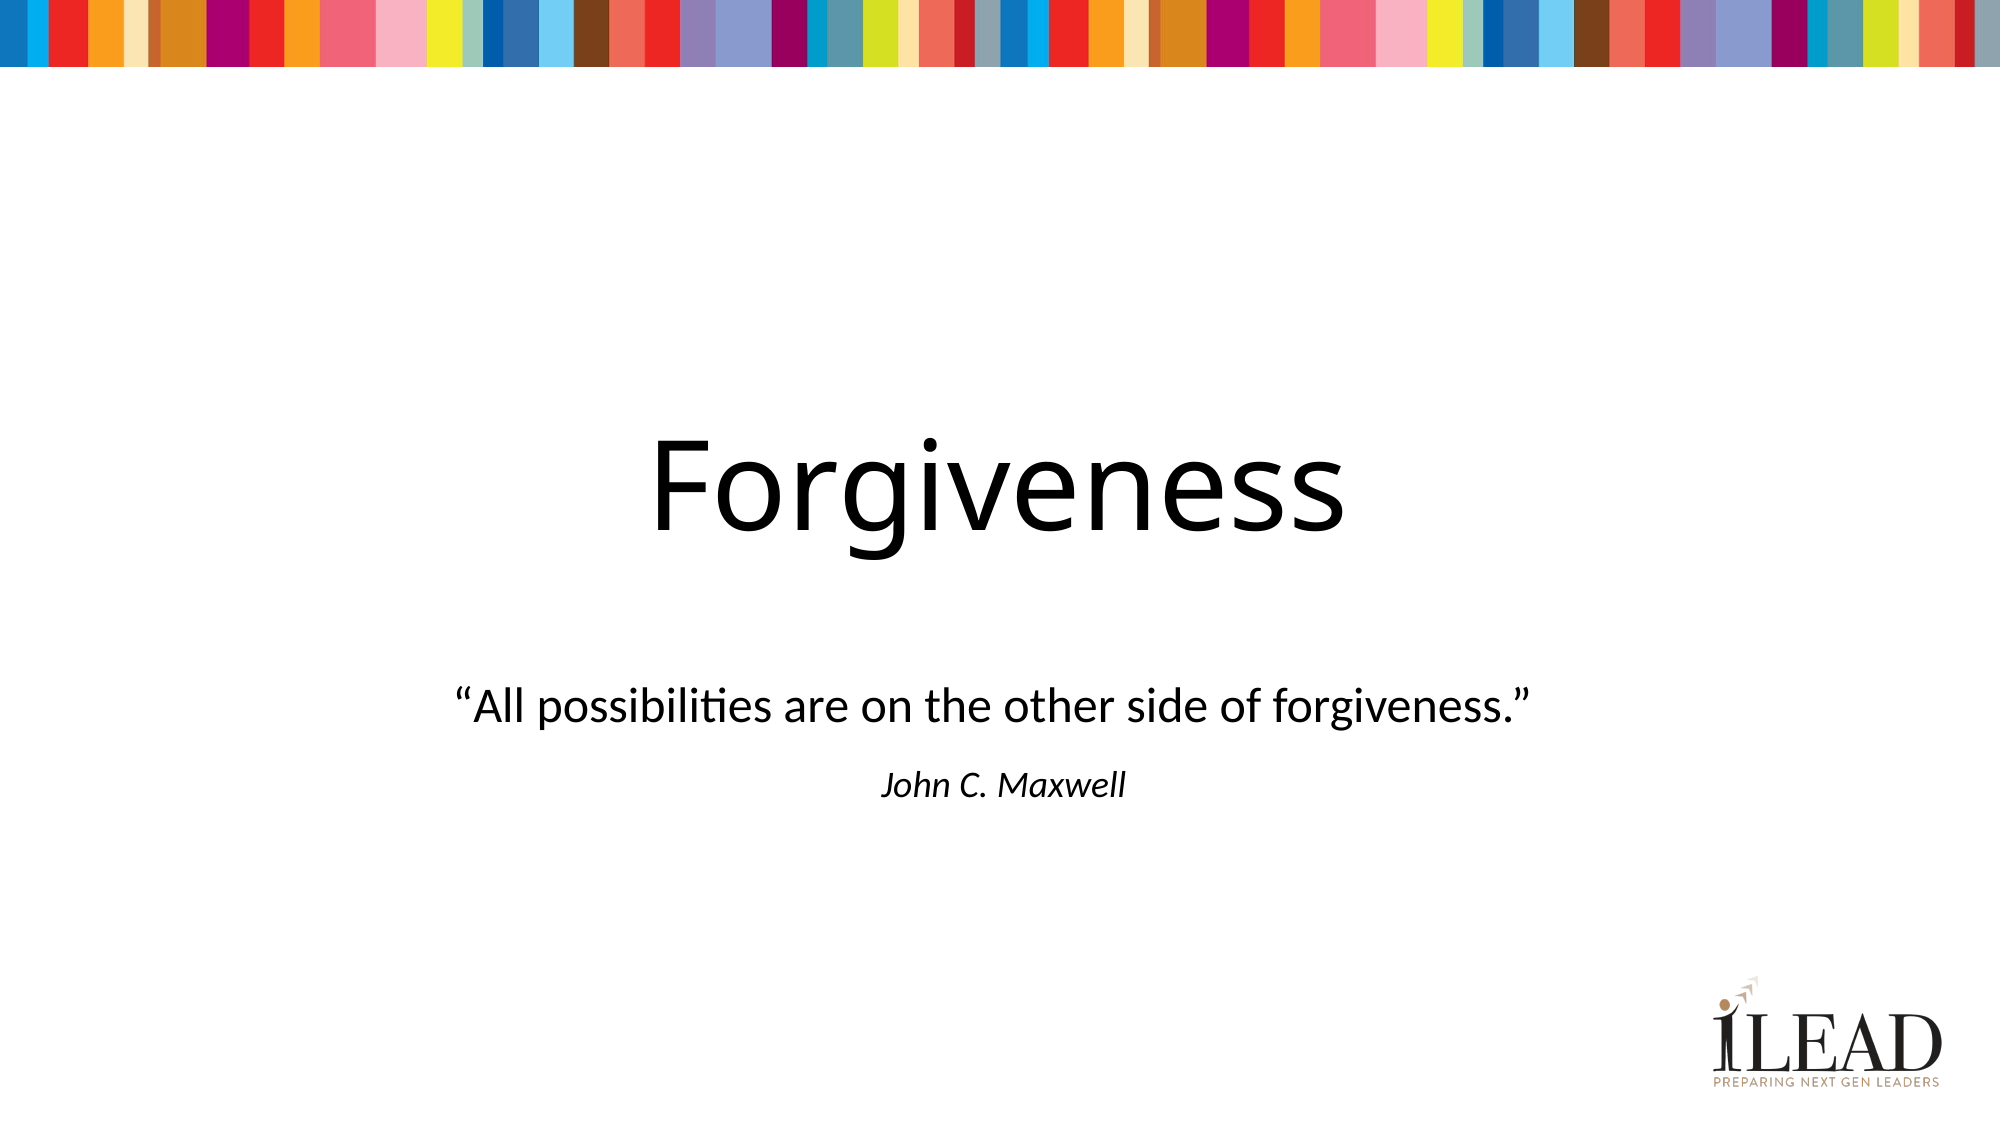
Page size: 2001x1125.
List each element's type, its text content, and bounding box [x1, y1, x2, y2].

picture [1828, 0, 2000, 67]
title Forgiveness [248, 323, 1748, 590]
picture [828, 0, 1026, 67]
picture [1709, 972, 1945, 1091]
subtitle “All possibilities are on the other side of forgiveness.” John C. Maxwell [209, 590, 1787, 863]
picture [1048, 0, 1808, 67]
picture [48, 0, 808, 67]
picture [0, 0, 26, 67]
